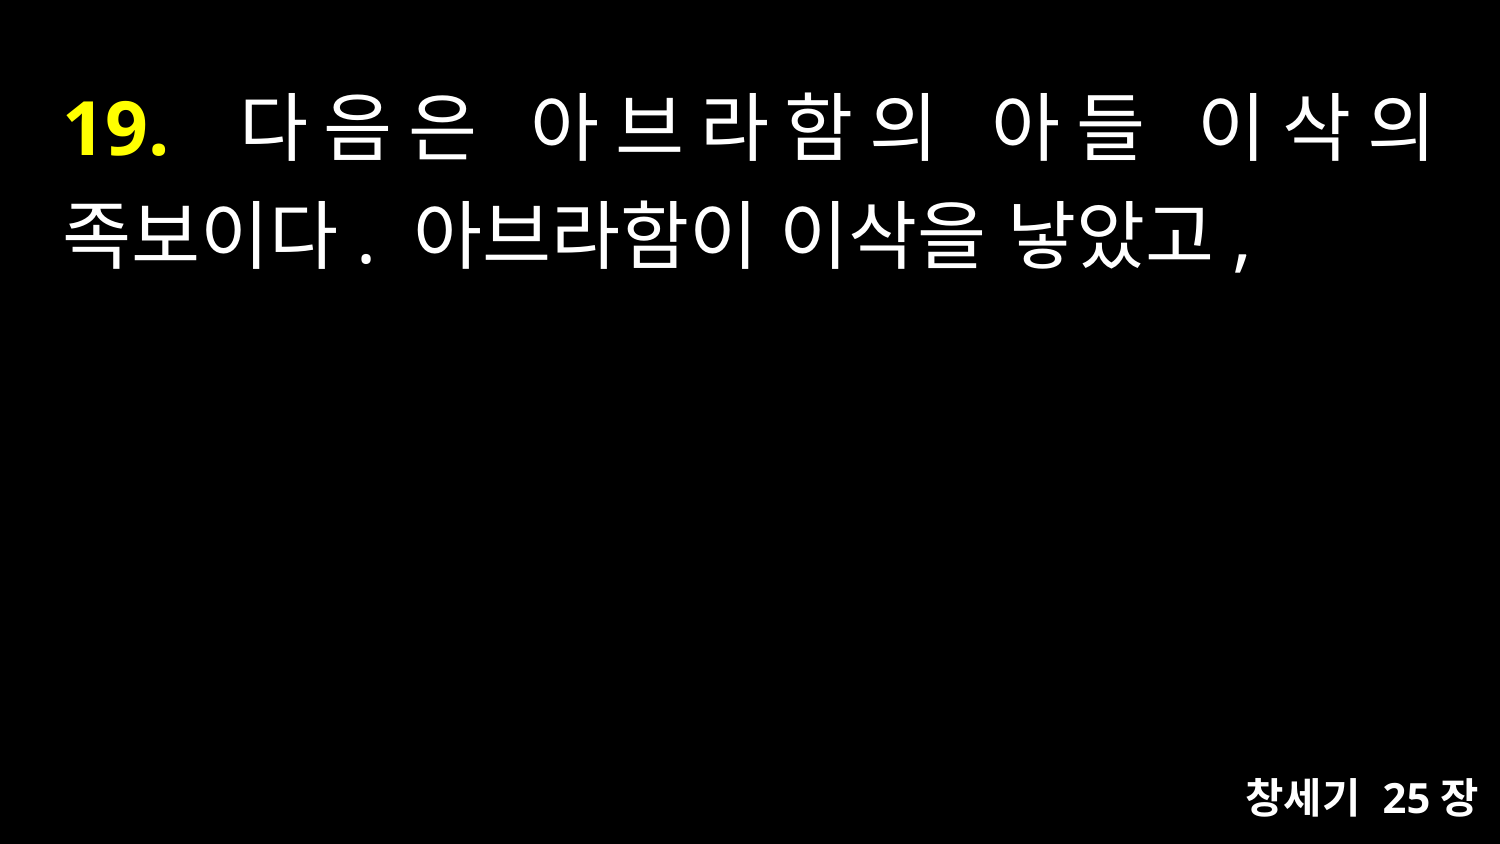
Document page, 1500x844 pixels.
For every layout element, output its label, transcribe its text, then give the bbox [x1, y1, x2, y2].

title 19. 다음은 아브라함의 아들 이삭의 족보이다. 아브라함이 이삭을 낳았고, [0, 0, 1500, 844]
subtitle 창세기 25장 [916, 770, 1500, 844]
